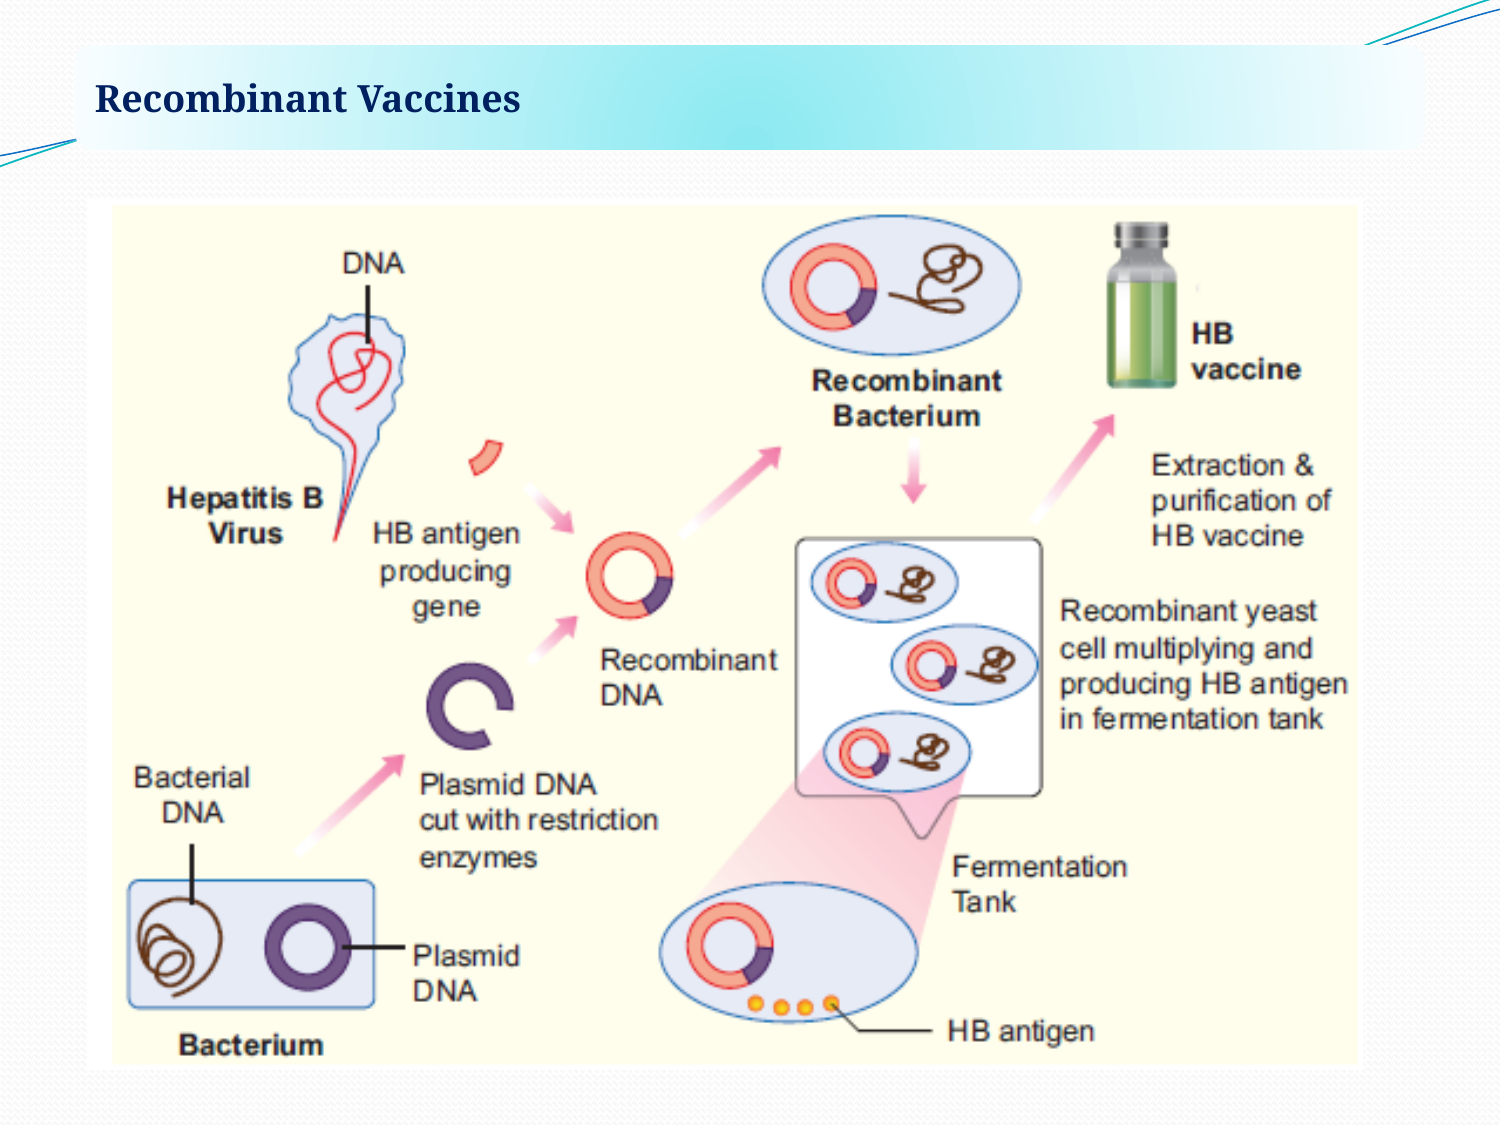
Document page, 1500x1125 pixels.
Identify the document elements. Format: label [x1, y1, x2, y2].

text_box [74, 44, 1426, 151]
picture [87, 199, 1363, 1070]
